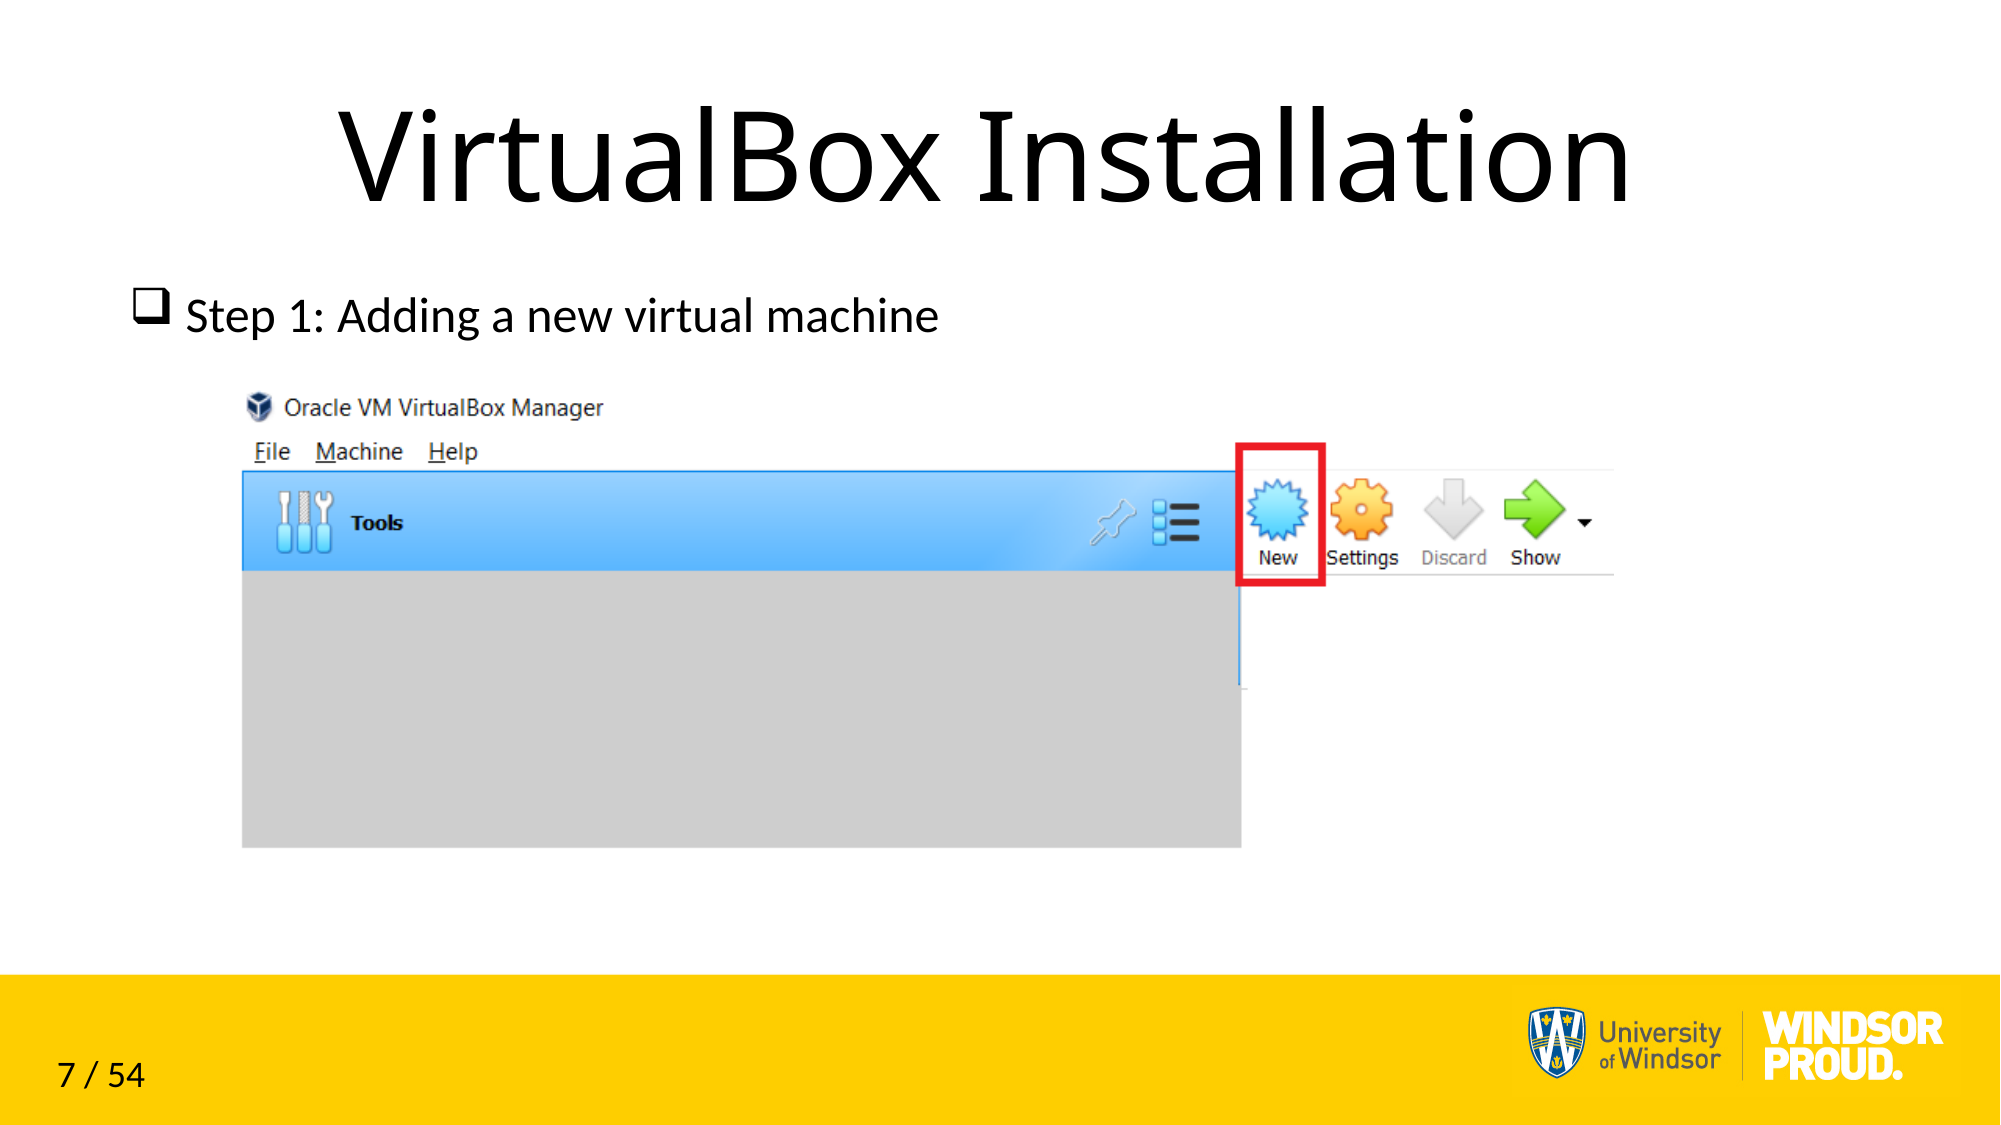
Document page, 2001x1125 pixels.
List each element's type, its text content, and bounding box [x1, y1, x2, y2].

slide_number 7 [42, 1042, 525, 1103]
picture [0, 0, 2000, 1125]
title VirtualBox Installation [249, 48, 1726, 237]
subtitle Step 1: Adding a new virtual machine [114, 281, 1893, 930]
